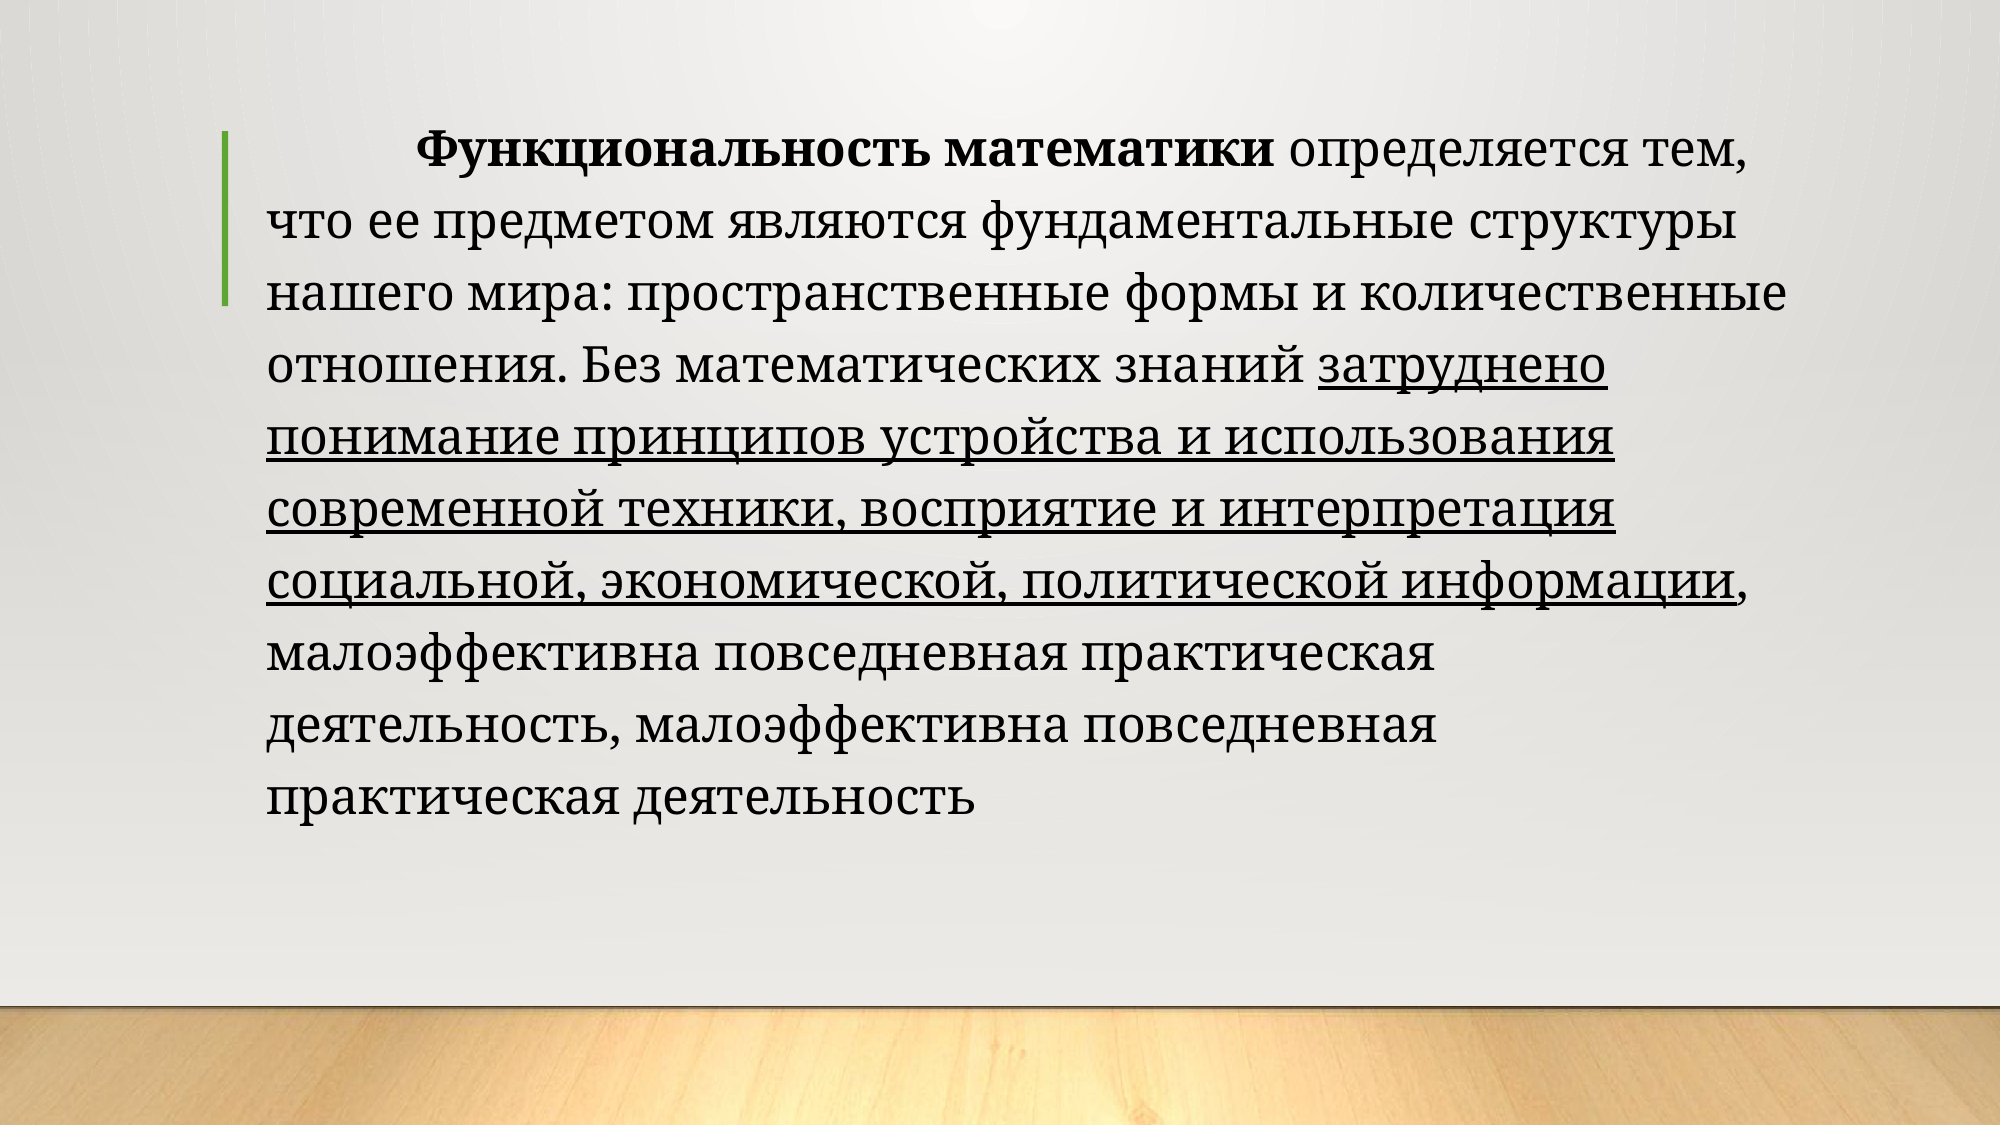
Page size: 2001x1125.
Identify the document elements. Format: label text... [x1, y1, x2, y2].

list Функциональность математики определяется тем, что ее предметом являются фундаментальные структуры нашего мира: пространственные формы и количественные отношения. Без математических знаний затруднено понимание принципов устройства и использования современной техники, восприятие и интерпретация социальной, экономической, политической информации, малоэффективна повседневная практическая деятельность, малоэффективна повседневная практическая деятельность [251, 96, 1814, 897]
picture [0, 1006, 2000, 1125]
